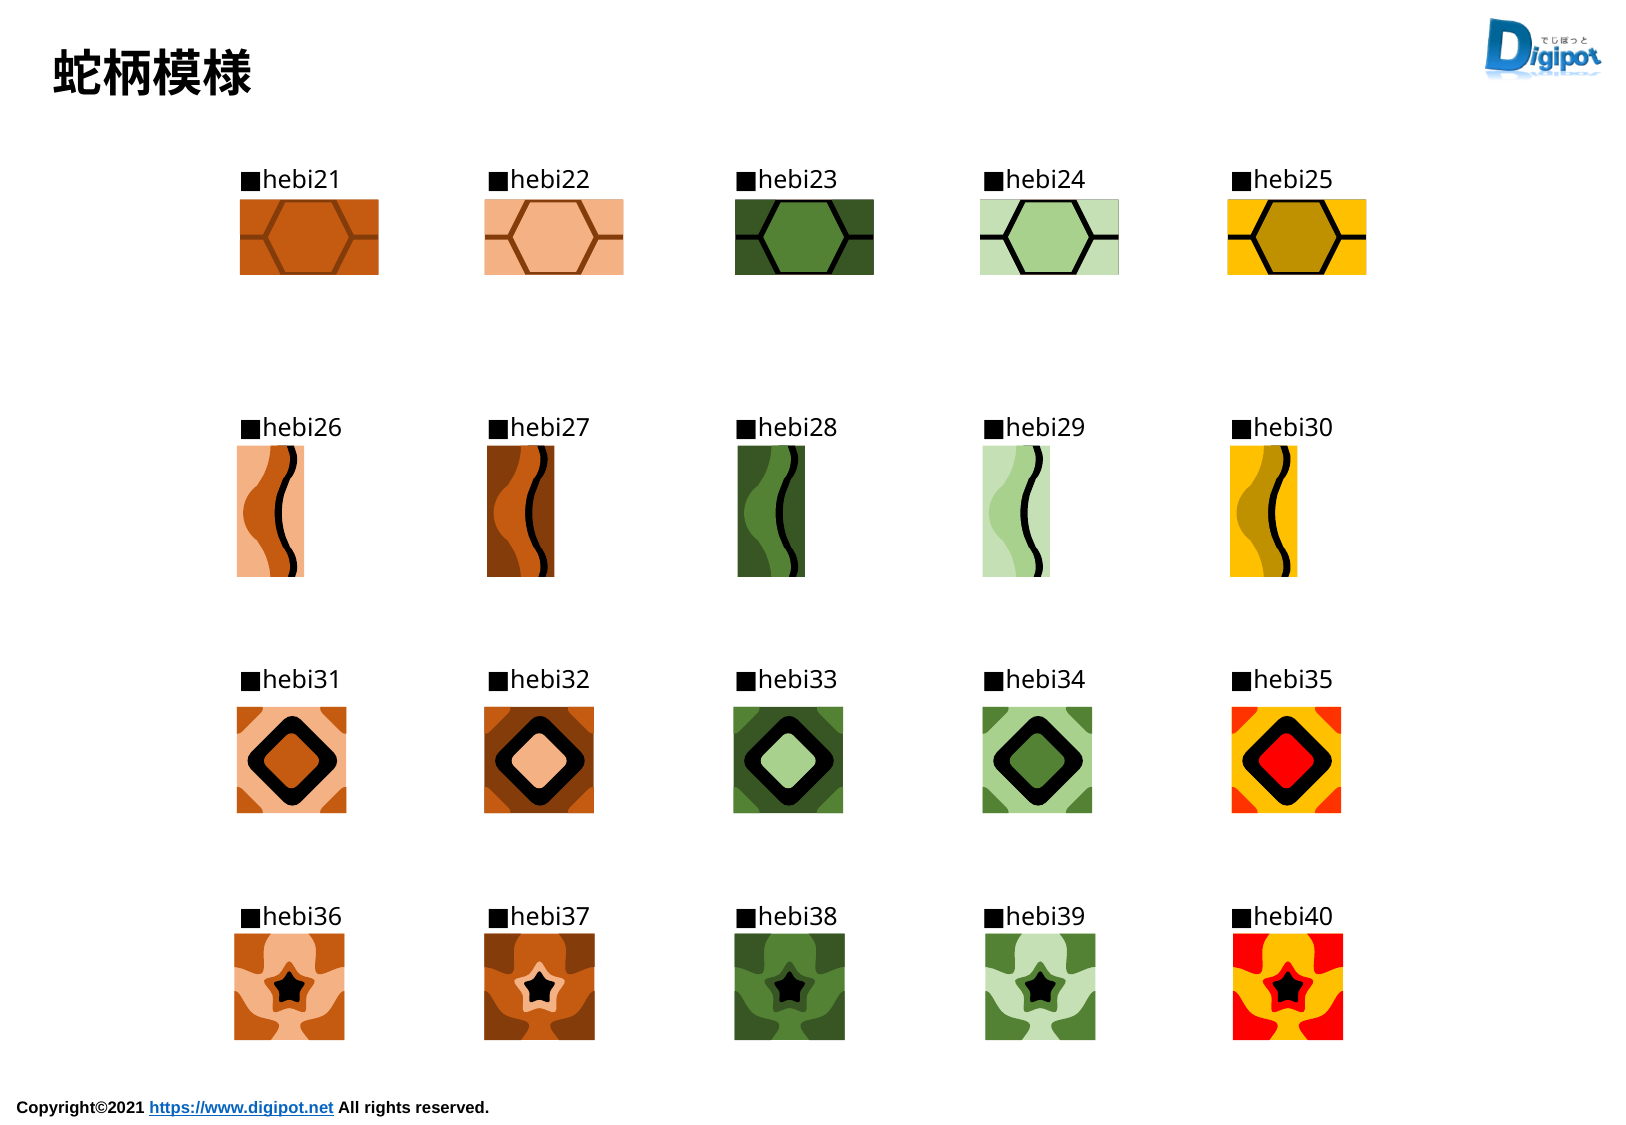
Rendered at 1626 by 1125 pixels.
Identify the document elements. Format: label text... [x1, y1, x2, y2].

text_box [1227, 199, 1367, 275]
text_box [234, 933, 345, 1040]
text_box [487, 445, 555, 577]
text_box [980, 199, 1119, 275]
text_box ■hebi32 [471, 656, 606, 702]
text_box ■hebi35 [1215, 656, 1349, 702]
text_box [1230, 445, 1298, 577]
text_box ■hebi34 [967, 656, 1101, 702]
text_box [236, 445, 305, 577]
text_box ■hebi31 [224, 656, 358, 702]
text_box ■hebi27 [471, 404, 606, 450]
text_box ■hebi38 [719, 892, 853, 938]
text_box ■hebi33 [719, 656, 853, 702]
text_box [484, 706, 595, 814]
text_box ■hebi28 [719, 404, 853, 450]
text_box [733, 706, 844, 814]
text_box ■hebi29 [967, 404, 1101, 450]
text_box ■hebi30 [1215, 404, 1349, 450]
text_box ■hebi37 [471, 892, 606, 938]
text_box ■hebi26 [224, 404, 358, 450]
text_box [239, 199, 379, 275]
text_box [1231, 706, 1342, 814]
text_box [985, 933, 1096, 1040]
text_box ■hebi25 [1215, 155, 1349, 201]
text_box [484, 933, 595, 1040]
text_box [735, 199, 874, 275]
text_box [484, 199, 624, 275]
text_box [737, 445, 806, 577]
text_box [734, 933, 845, 1040]
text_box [236, 706, 347, 814]
text_box ■hebi39 [967, 892, 1101, 938]
text_box ■hebi36 [224, 892, 358, 938]
text_box ■hebi23 [719, 155, 853, 201]
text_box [1232, 933, 1344, 1040]
picture [1485, 18, 1602, 82]
text_box ■hebi21 [224, 155, 358, 201]
text_box ■hebi40 [1215, 892, 1349, 938]
text_box ■hebi24 [967, 155, 1101, 201]
text_box 蛇柄模様 [38, 34, 268, 109]
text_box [982, 445, 1050, 577]
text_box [982, 706, 1093, 814]
text_box ■hebi22 [471, 155, 606, 201]
